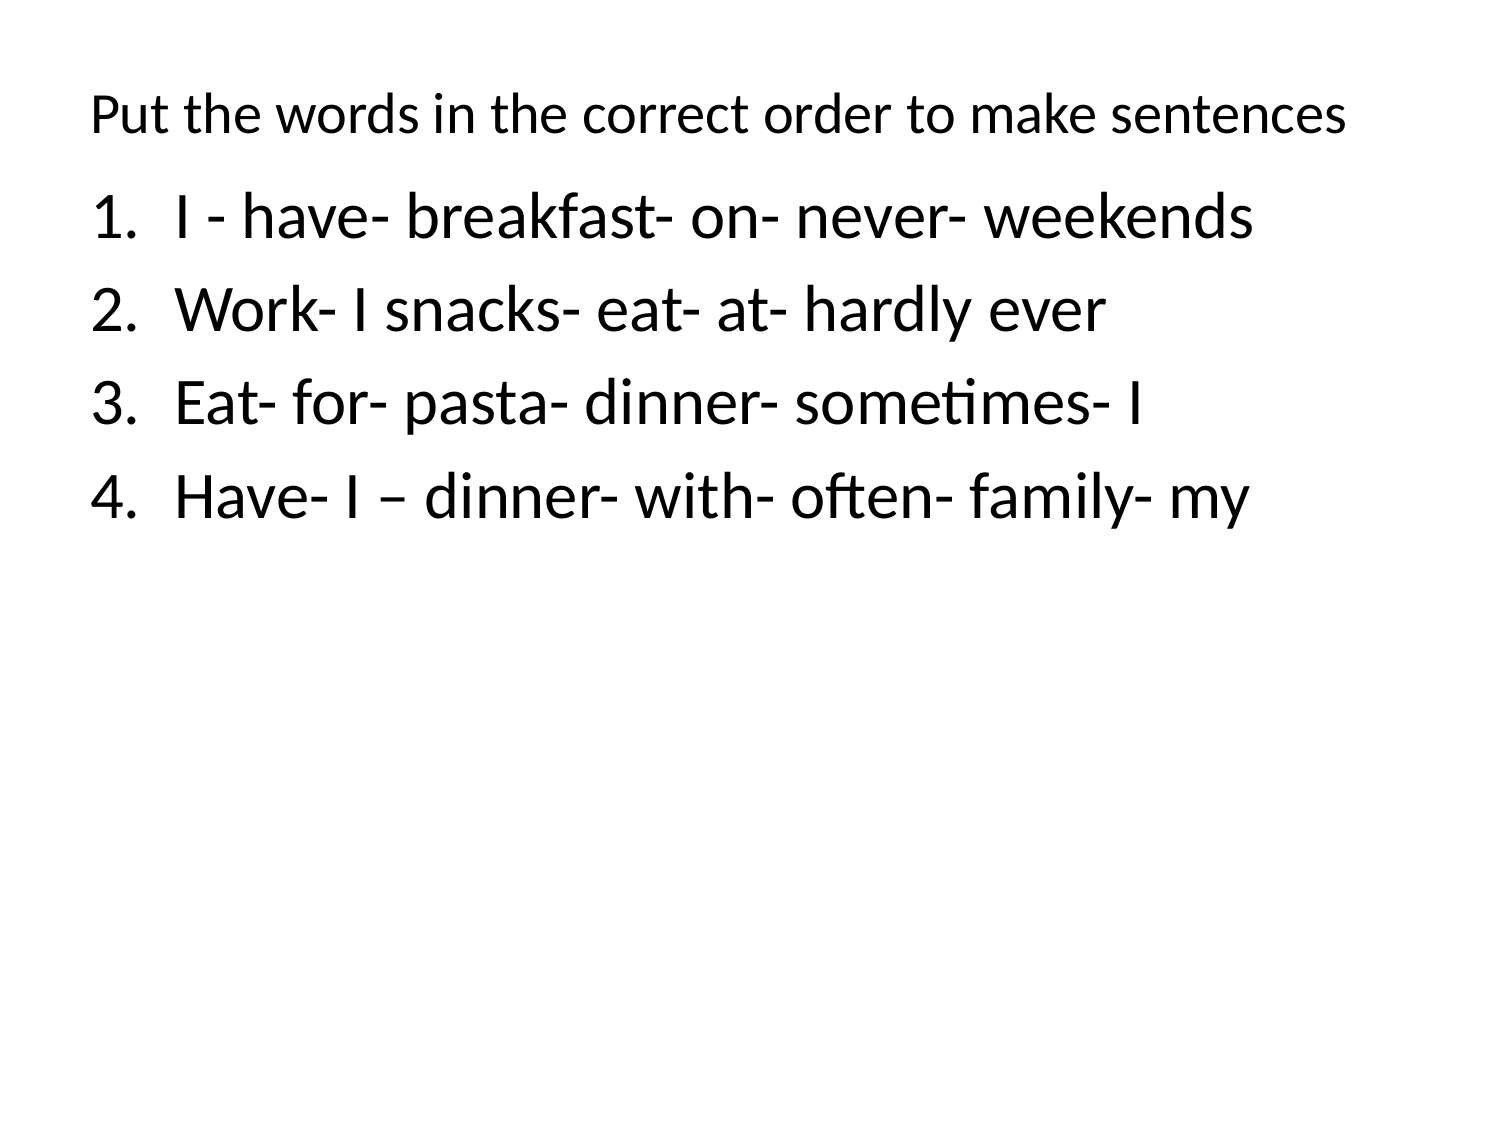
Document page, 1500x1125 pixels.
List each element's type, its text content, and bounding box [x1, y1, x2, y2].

list I - have- breakfast- on- never- weekends Work- I snacks- eat- at- hardly ever Eat- for- pasta- dinner- sometimes- I Have- I – dinner- with- often- family- my [75, 164, 1425, 1005]
title Put the words in the correct order to make sentences [75, 45, 1425, 164]
